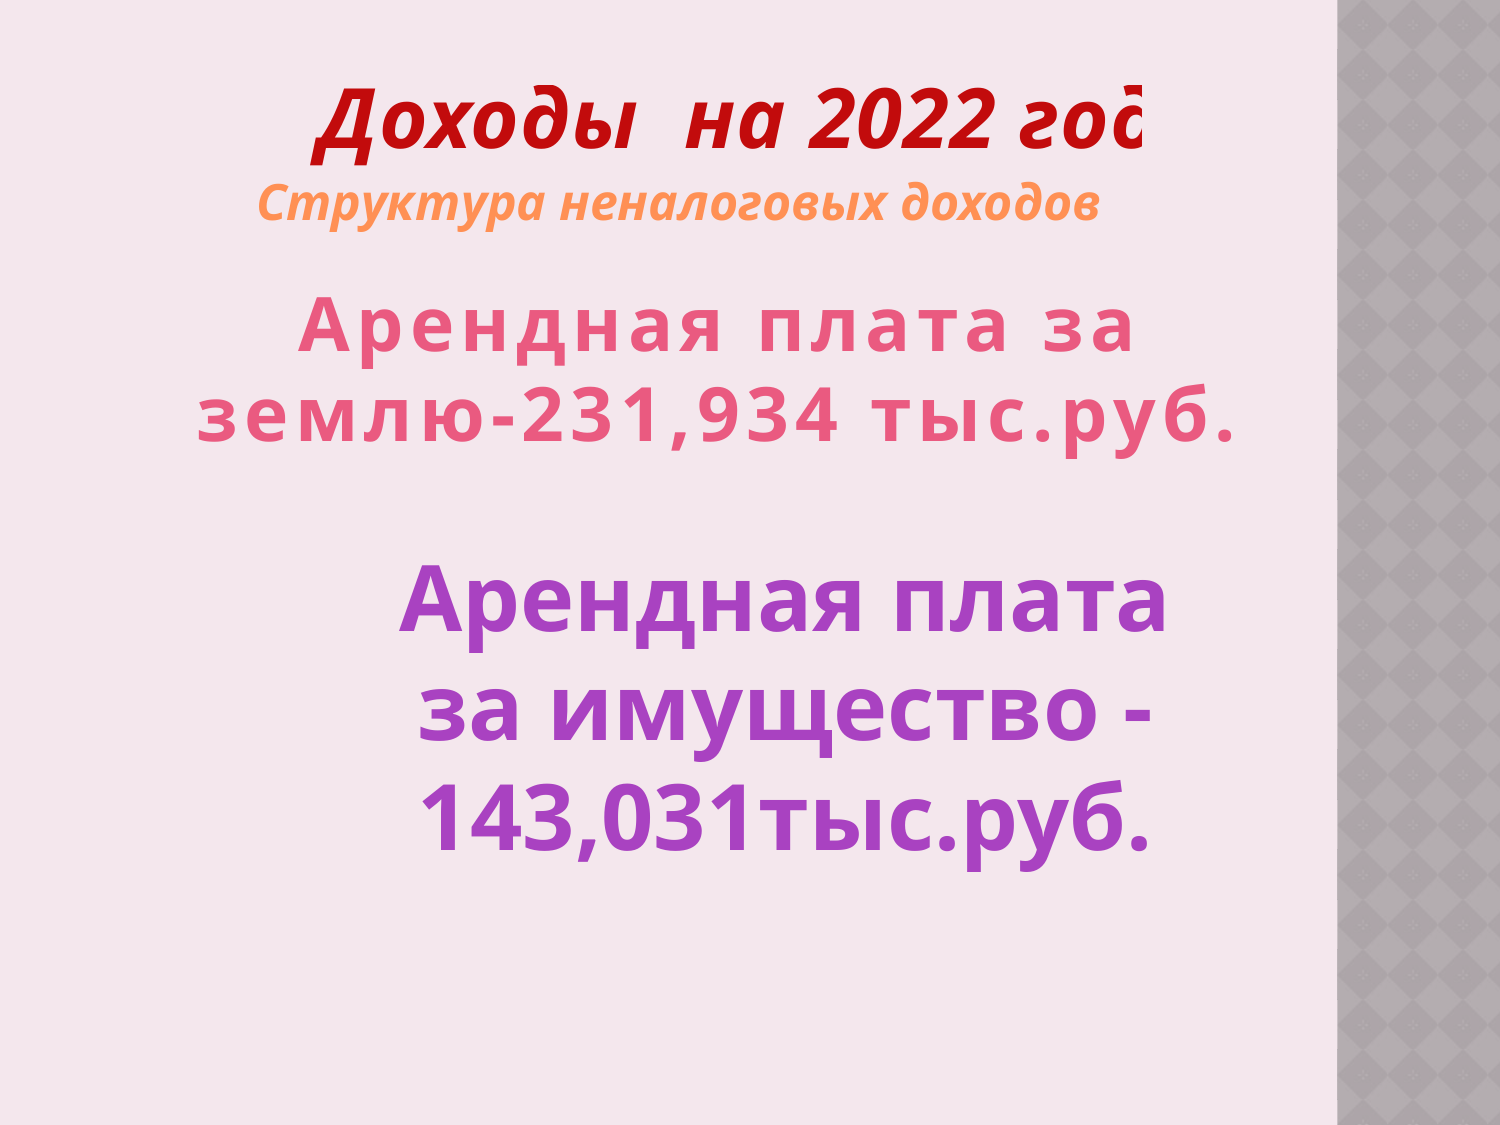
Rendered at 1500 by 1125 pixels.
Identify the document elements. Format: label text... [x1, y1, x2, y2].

text_box Доходы на 2022 год [66, 43, 1414, 188]
text_box Арендная плата за землю-231,934 тыс.руб. [140, 269, 1301, 625]
text_box Арендная плата за имущество -143,031тыс.руб. [329, 421, 1243, 877]
text_box Структура неналоговых доходов [185, 155, 1172, 246]
